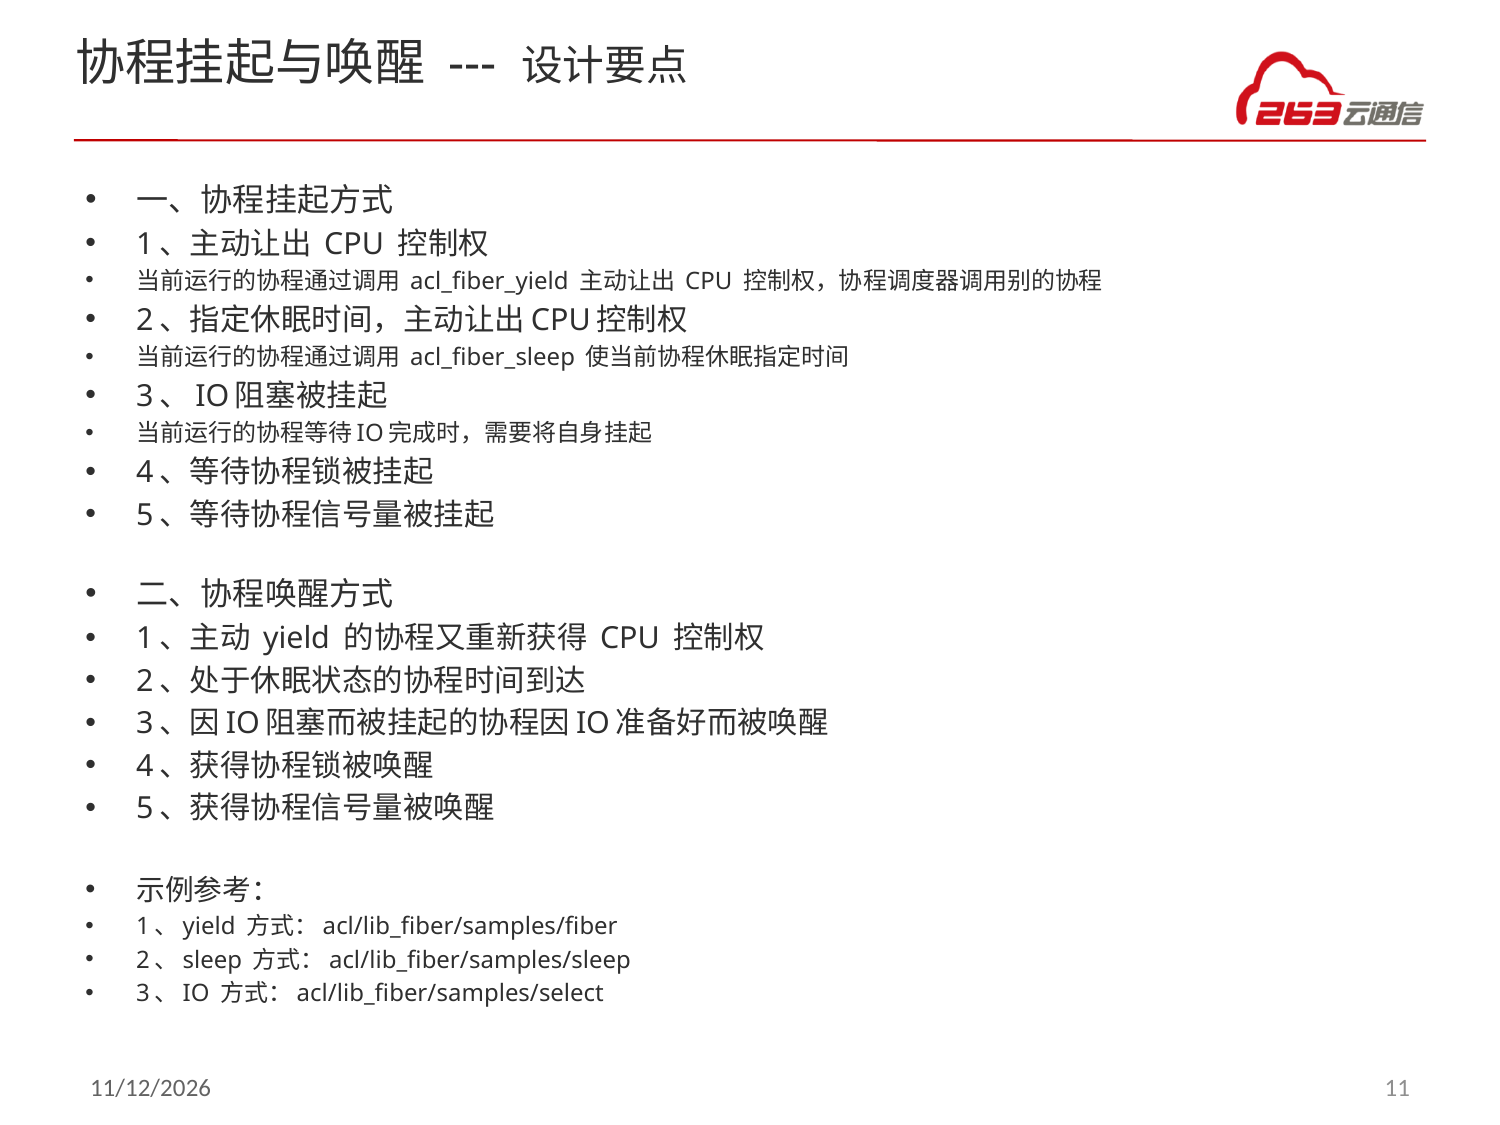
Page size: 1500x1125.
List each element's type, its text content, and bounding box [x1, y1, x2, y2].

title 协程挂起与唤醒 --- 设计要点 [75, 30, 1235, 136]
list 一、协程挂起方式 1、主动让出 CPU 控制权 当前运行的协程通过调用 acl_fiber_yield 主动让出 CPU 控制权，协程调度器调用别的协程 2、指定休眠时间，主动让出CPU控制权 当前运行的协程通过调用 acl_fiber_sleep 使当前协程休眠指定时间 3、IO阻塞被挂起 当前运行的协程等待IO完成时，需要将自身挂起 4、等待协程锁被挂起 5、等待协程信号量被挂起 二、协程唤醒方式 1、主动 yield 的协程又重新获得 CPU 控制权 2、处于休眠状态的协程时间到达 3、因IO阻塞而被挂起的协程因IO准备好而被唤醒 4、获得协程锁被唤醒 5、获得协程信号量被唤醒 示例参考： 1、yield 方式：acl/lib_fiber/samples/fiber 2、sleep 方式：acl/lib_fiber/samples/sleep 3、IO 方式：acl/lib_fiber/samples/select [70, 171, 1421, 1016]
picture [1230, 37, 1430, 141]
